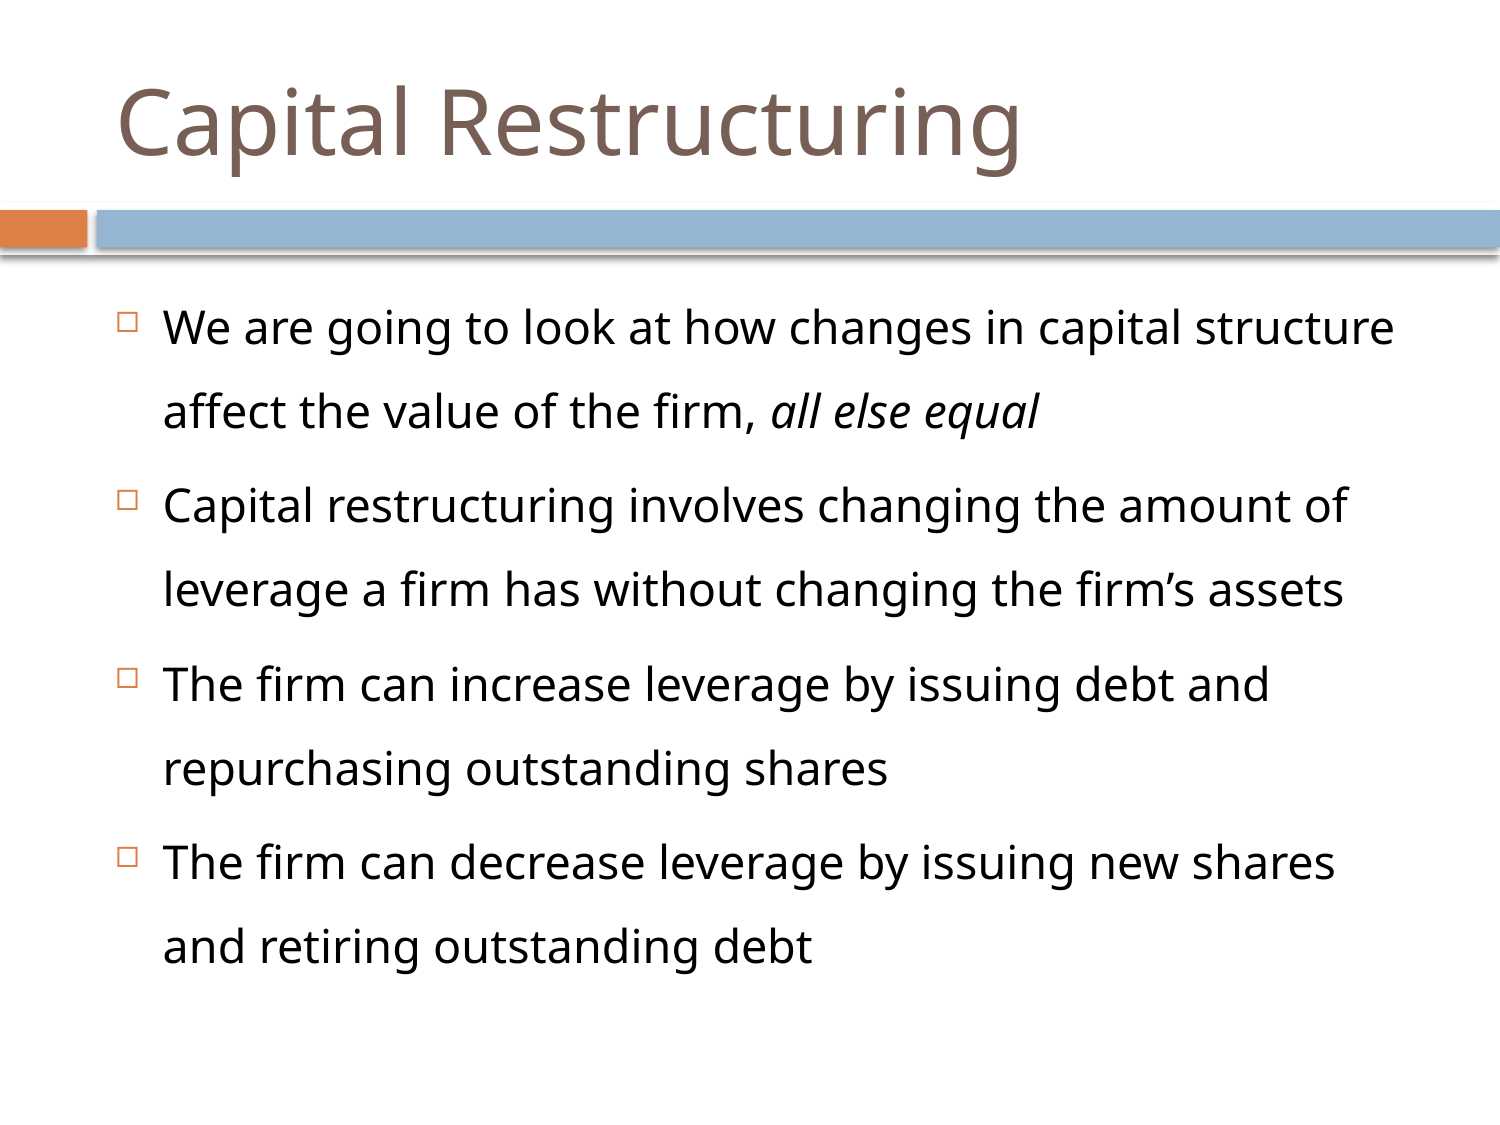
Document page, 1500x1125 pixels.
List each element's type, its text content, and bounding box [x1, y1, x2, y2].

title Capital Restructuring [100, 37, 1438, 200]
list We are going to look at how changes in capital structure affect the value of the firm, all else equal Capital restructuring involves changing the amount of leverage a firm has without changing the firm’s assets The firm can increase leverage by issuing debt and repurchasing outstanding shares The firm can decrease leverage by issuing new shares and retiring outstanding debt [100, 262, 1438, 1000]
